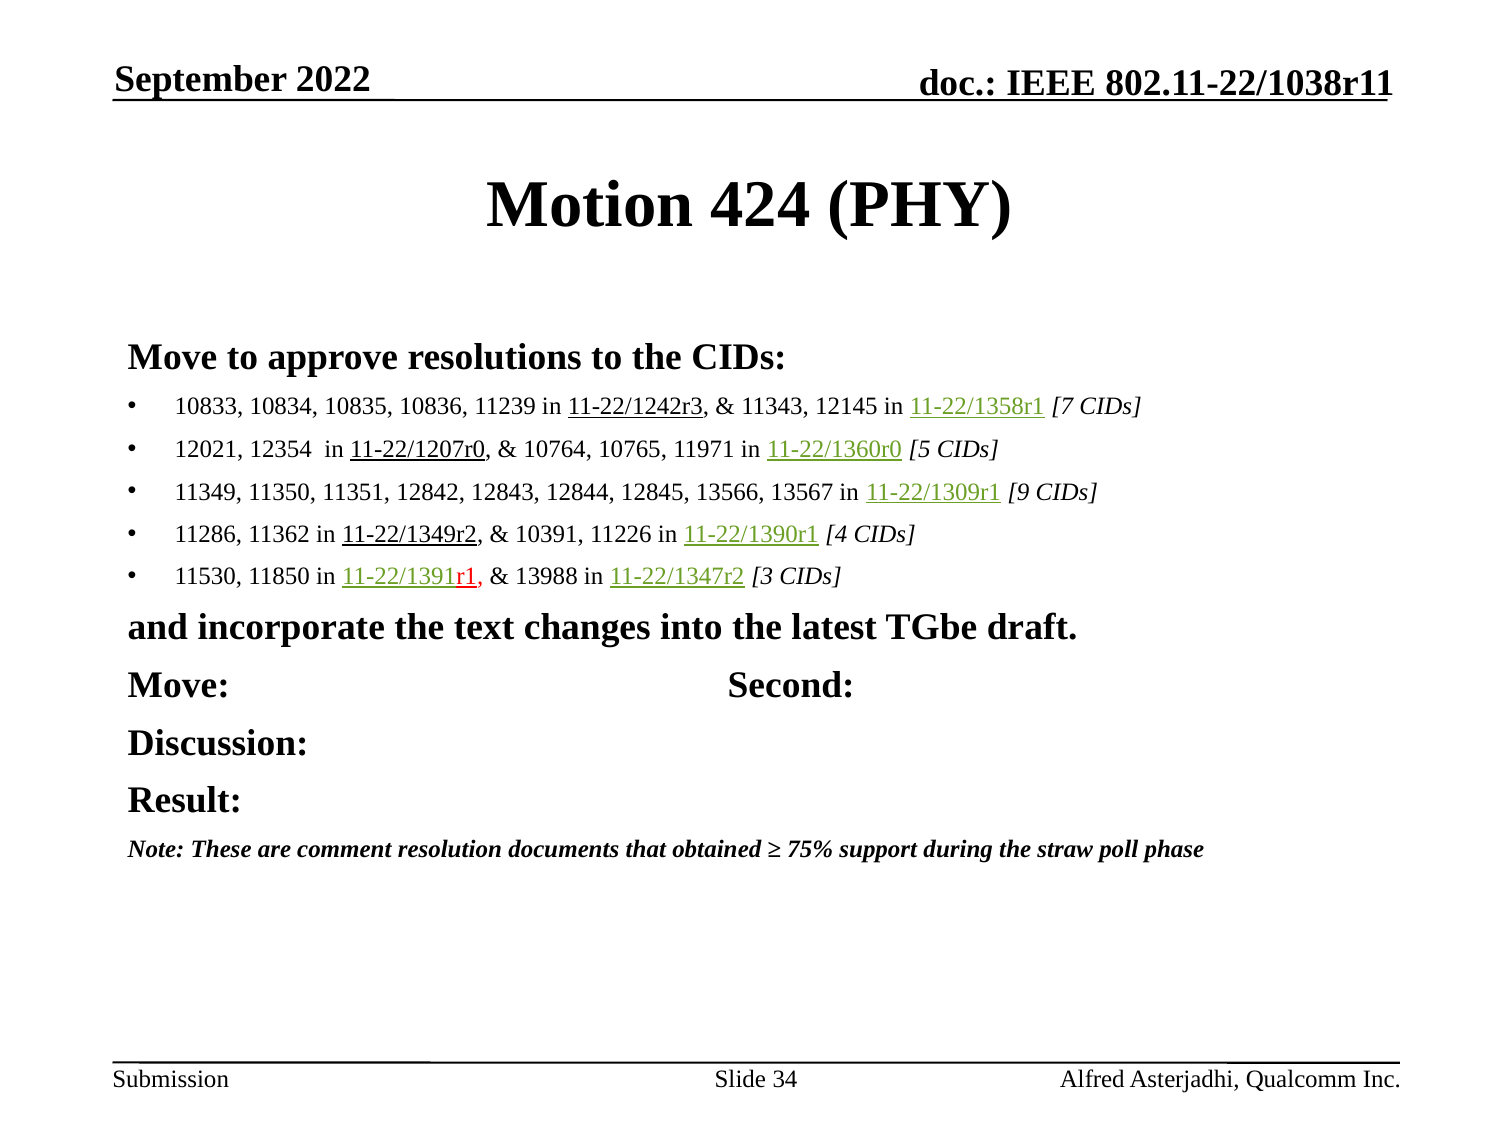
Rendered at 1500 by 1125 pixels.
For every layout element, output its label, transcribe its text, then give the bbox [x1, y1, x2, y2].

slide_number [114, 54, 423, 100]
list Move to approve resolutions to the CIDs: 10833, 10834, 10835, 10836, 11239 in 11-22/1242r3, & 11343, 12145 in 11-22/1358r1 [7 CIDs] 12021, 12354 in 11-22/1207r0, & 10764, 10765, 11971 in 11-22/1360r0 [5 CIDs] 11349, 11350, 11351, 12842, 12843, 12844, 12845, 13566, 13567 in 11-22/1309r1 [9 CIDs] 11286, 11362 in 11-22/1349r2, & 10391, 11226 in 11-22/1390r1 [4 CIDs] 11530, 11850 in 11-22/1391r1, & 13988 in 11-22/1347r2 [3 CIDs] and incorporate the text changes into the latest TGbe draft. Move: Second: Discussion: Result: Note: These are comment resolution documents that obtained ≥ 75% support during the straw poll phase [112, 324, 1388, 1063]
slide_number Slide 34 [712, 1061, 800, 1123]
title Motion 424 (PHY) [112, 112, 1388, 288]
footer Alfred Asterjadhi, Qualcomm Inc. [878, 1061, 1402, 1093]
